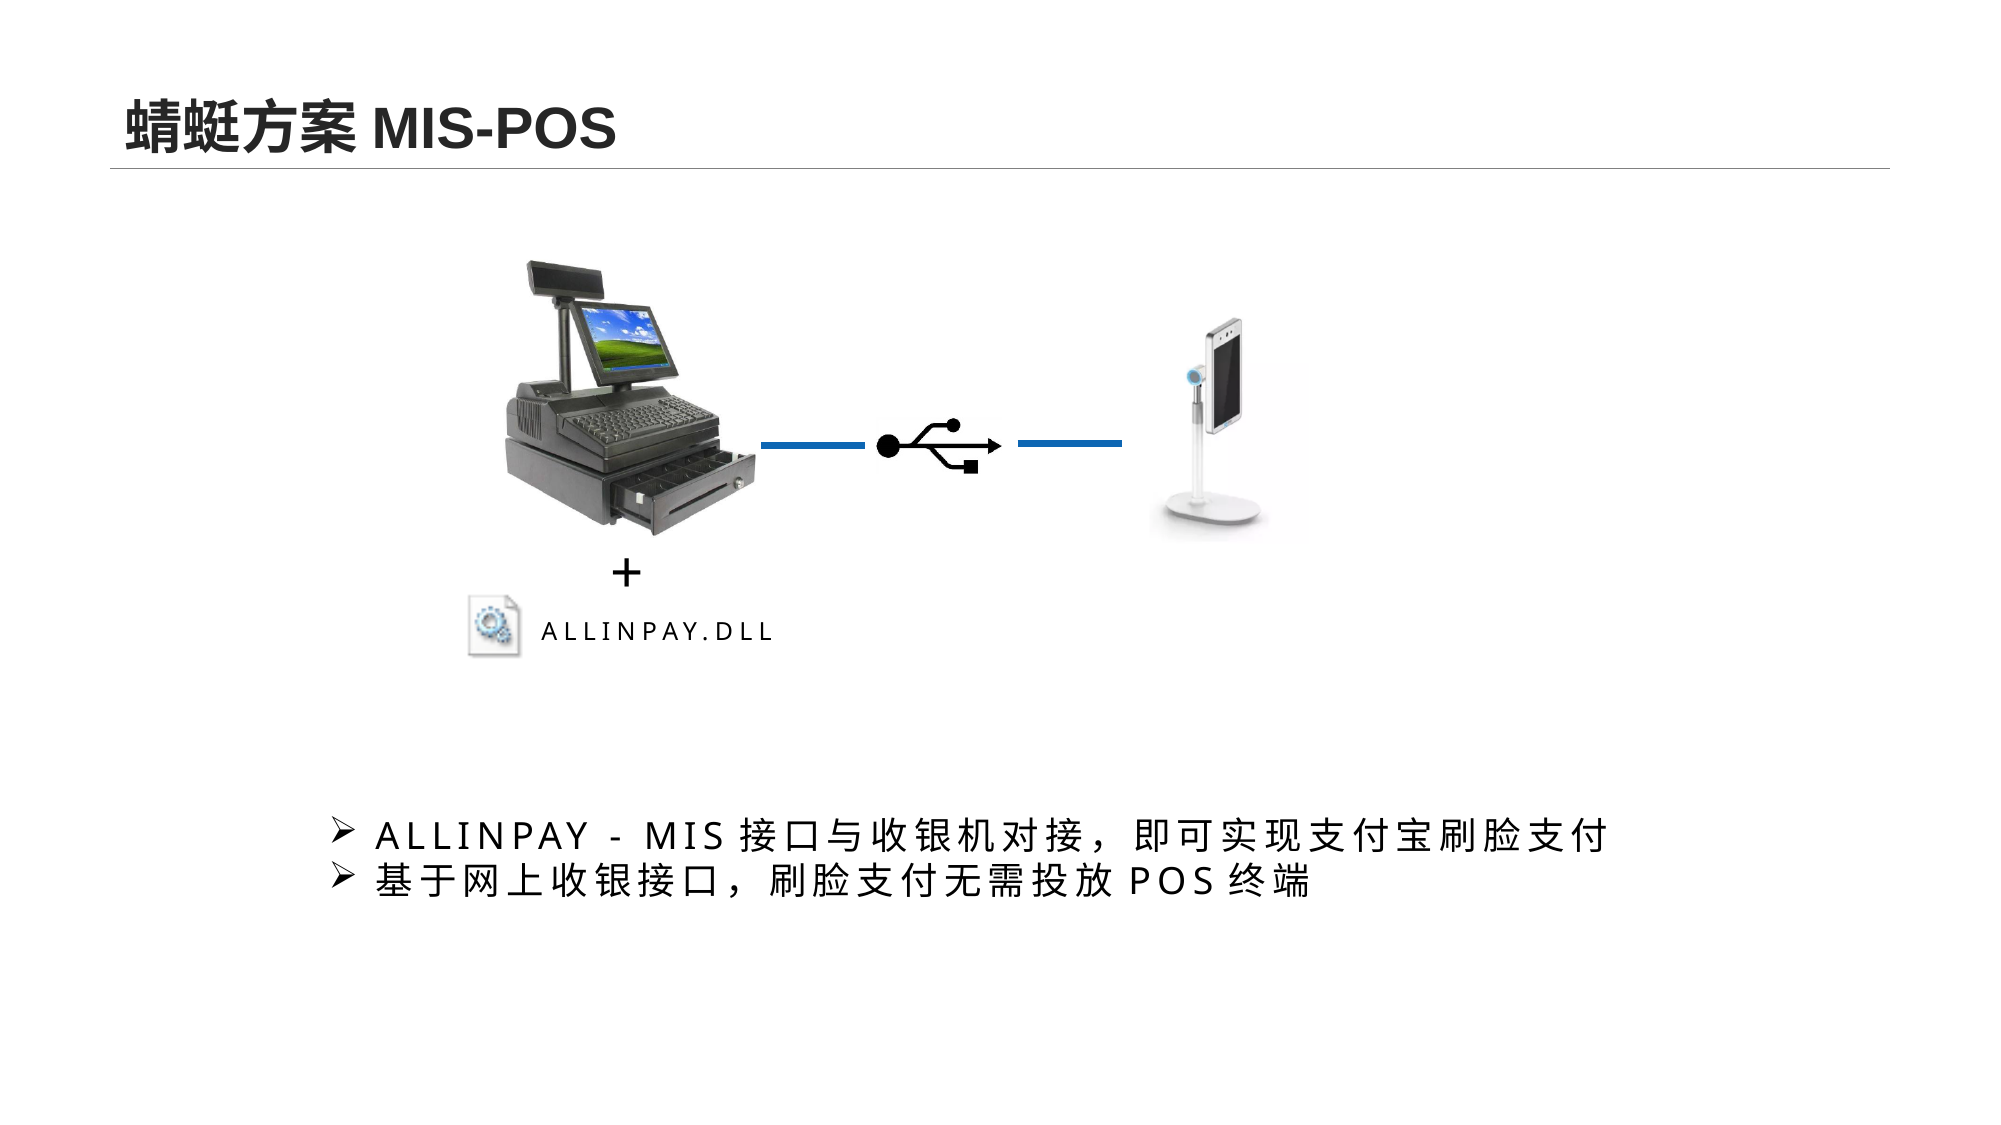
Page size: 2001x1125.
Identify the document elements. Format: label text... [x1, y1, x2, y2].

text_box ALLINPAY.DLL [543, 608, 798, 654]
picture [444, 580, 543, 663]
text_box + [595, 541, 655, 612]
text_box 蜻蜓方案MIS-POS [109, 0, 1890, 169]
picture [1121, 306, 1309, 544]
picture [491, 251, 762, 541]
text_box ALLINPAY - MIS接口与收银机对接，即可实现支付宝刷脸支付 基于网上收银接口，刷脸支付无需投放POS终端 [313, 804, 1639, 910]
picture [876, 417, 1002, 474]
